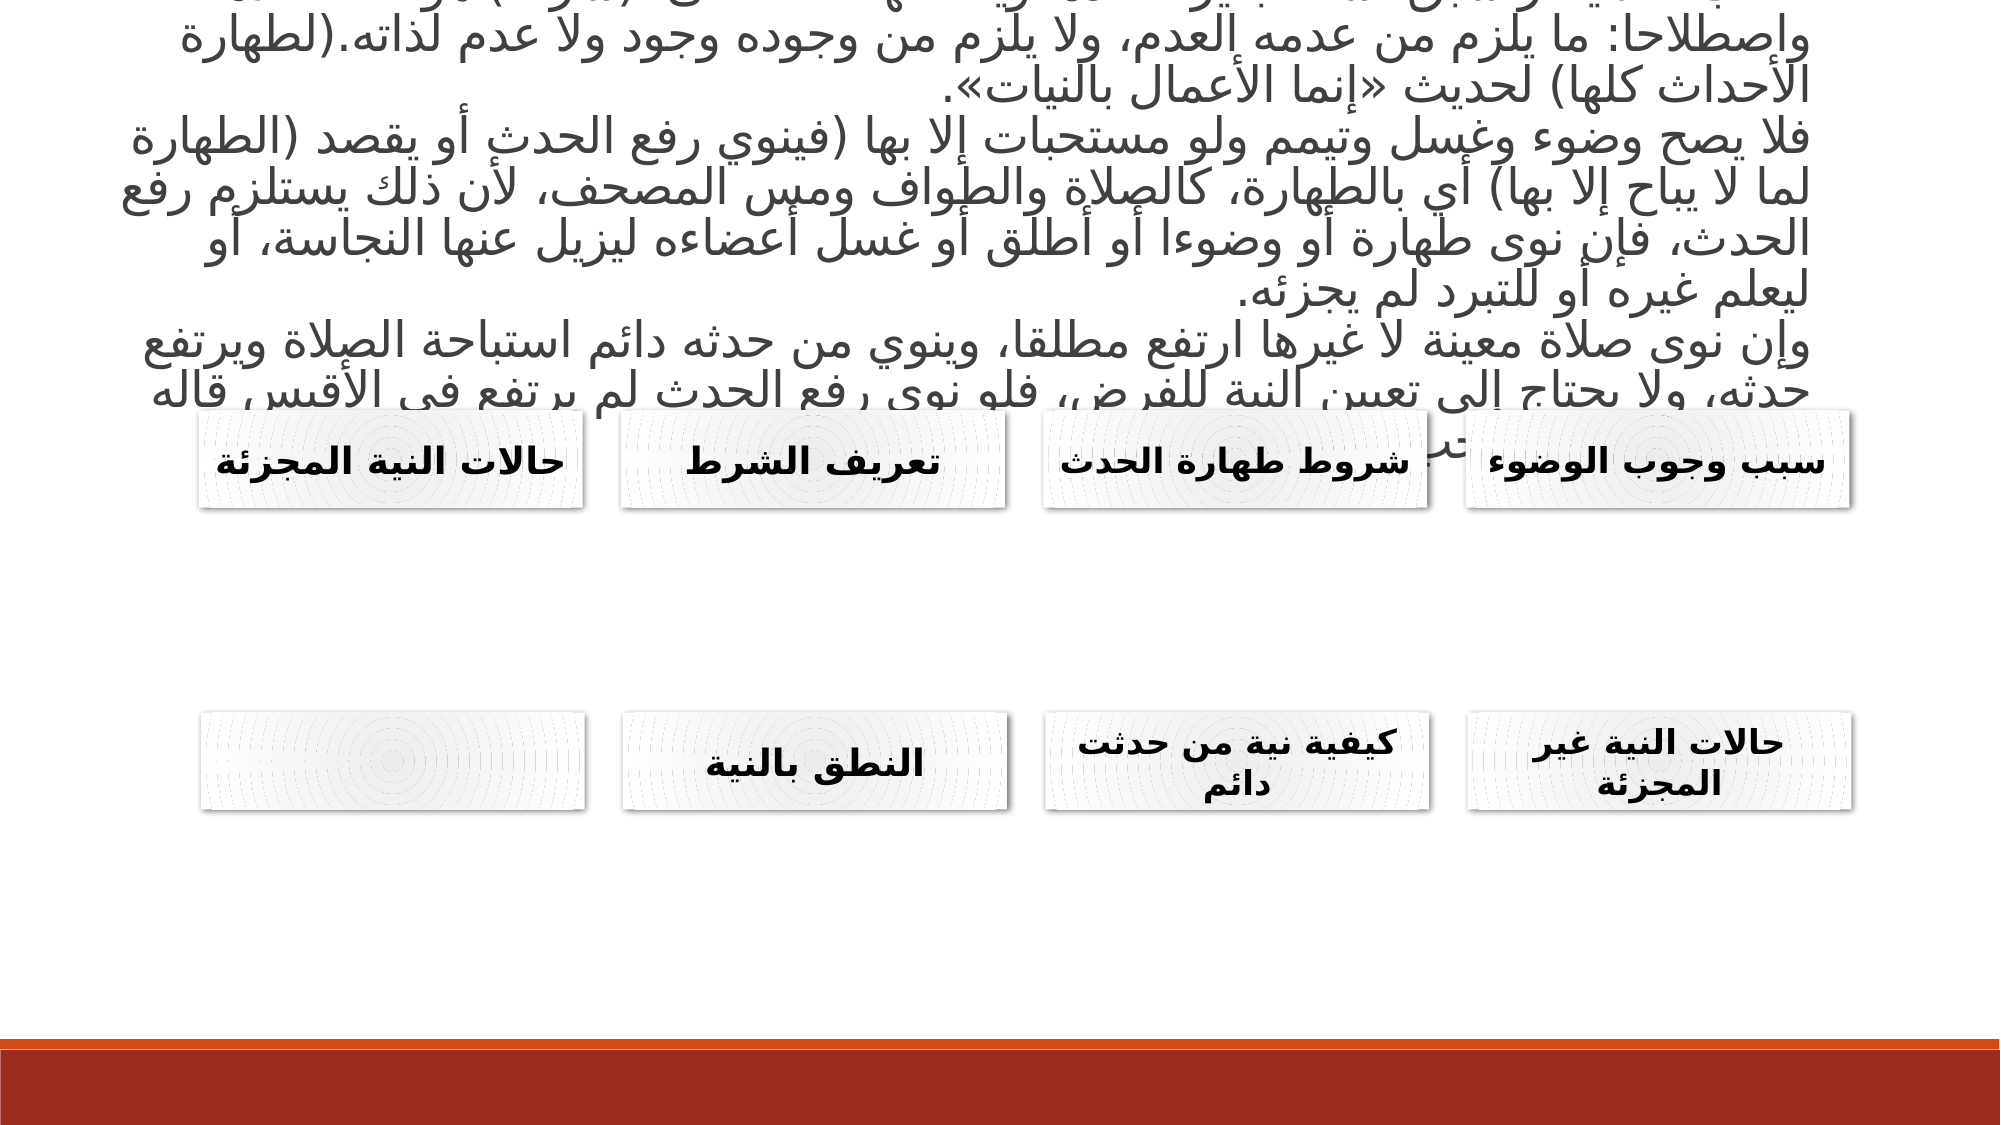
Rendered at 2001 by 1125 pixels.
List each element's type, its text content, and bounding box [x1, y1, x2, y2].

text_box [200, 712, 1852, 1062]
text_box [198, 410, 1850, 716]
title وسبب وجوب الوضوء الحدث، ويحل جميع البدن كجنابة. (والنية) لغة القصد، ومحلها القلب، فلا يضر سبق لسانه بغير قصده، ويخلصها الله تعالى (شرط) هو لغة العلامة، واصطلاحا: ما يلزم من عدمه العدم، ولا يلزم من وجوده وجود ولا عدم لذاته.(لطهارة الأحداث كلها) لحديث «إنما الأعمال بالنيات». فلا يصح وضوء وغسل وتيمم ولو مستحبات إلا بها (فينوي رفع الحدث أو يقصد (الطهارة لما لا يباح إلا بها) أي بالطهارة، كالصلاة والطواف ومس المصحف، لأن ذلك يستلزم رفع الحدث، فإن نوى طهارة أو وضوءا أو أطلق أو غسل أعضاءه ليزيل عنها النجاسة، أو ليعلم غيره أو للتبرد لم يجزئه. وإن نوى صلاة معينة لا غيرها ارتفع مطلقا، وينوي من حدثه دائم استباحة الصلاة ويرتفع حدثه، ولا يحتاج إلى تعيين النية للفرض، فلو نوى رفع الحدث لم يرتفع في الأقيس قاله في المبدع، ويستحب نطقه بالنية سرا. [98, 24, 1827, 477]
